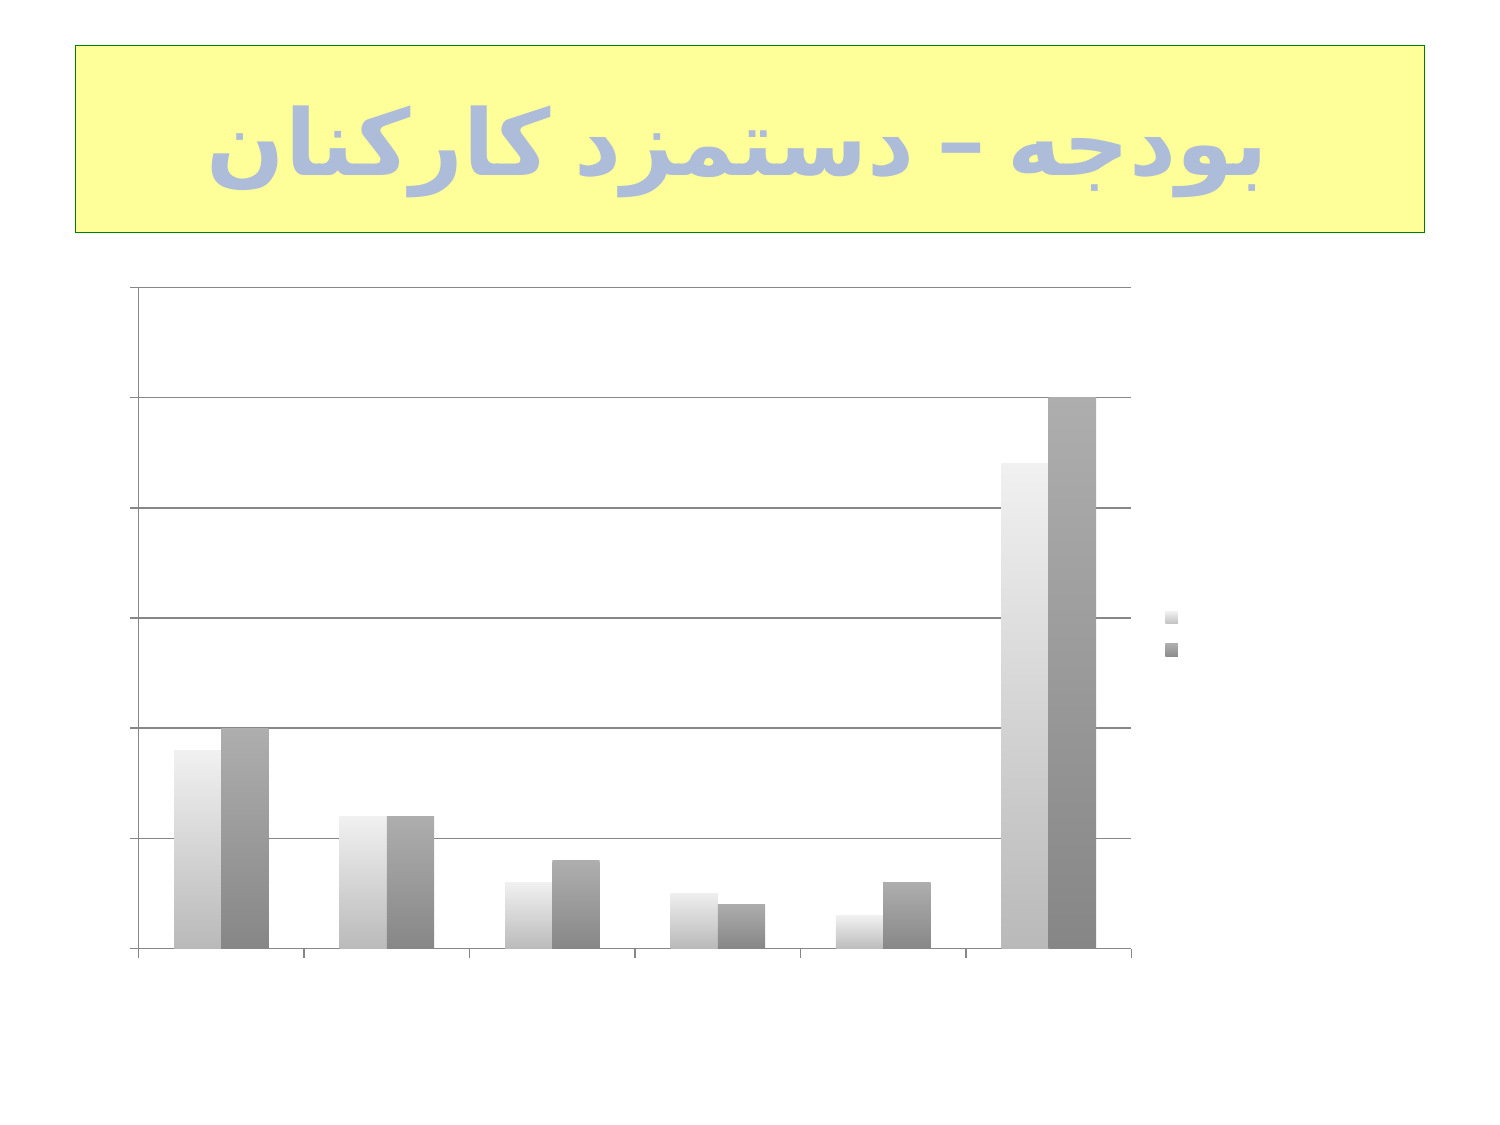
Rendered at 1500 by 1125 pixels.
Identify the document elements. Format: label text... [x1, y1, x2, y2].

chart [74, 262, 1426, 1006]
title بودجه – دستمزد کارکنان [75, 45, 1425, 233]
